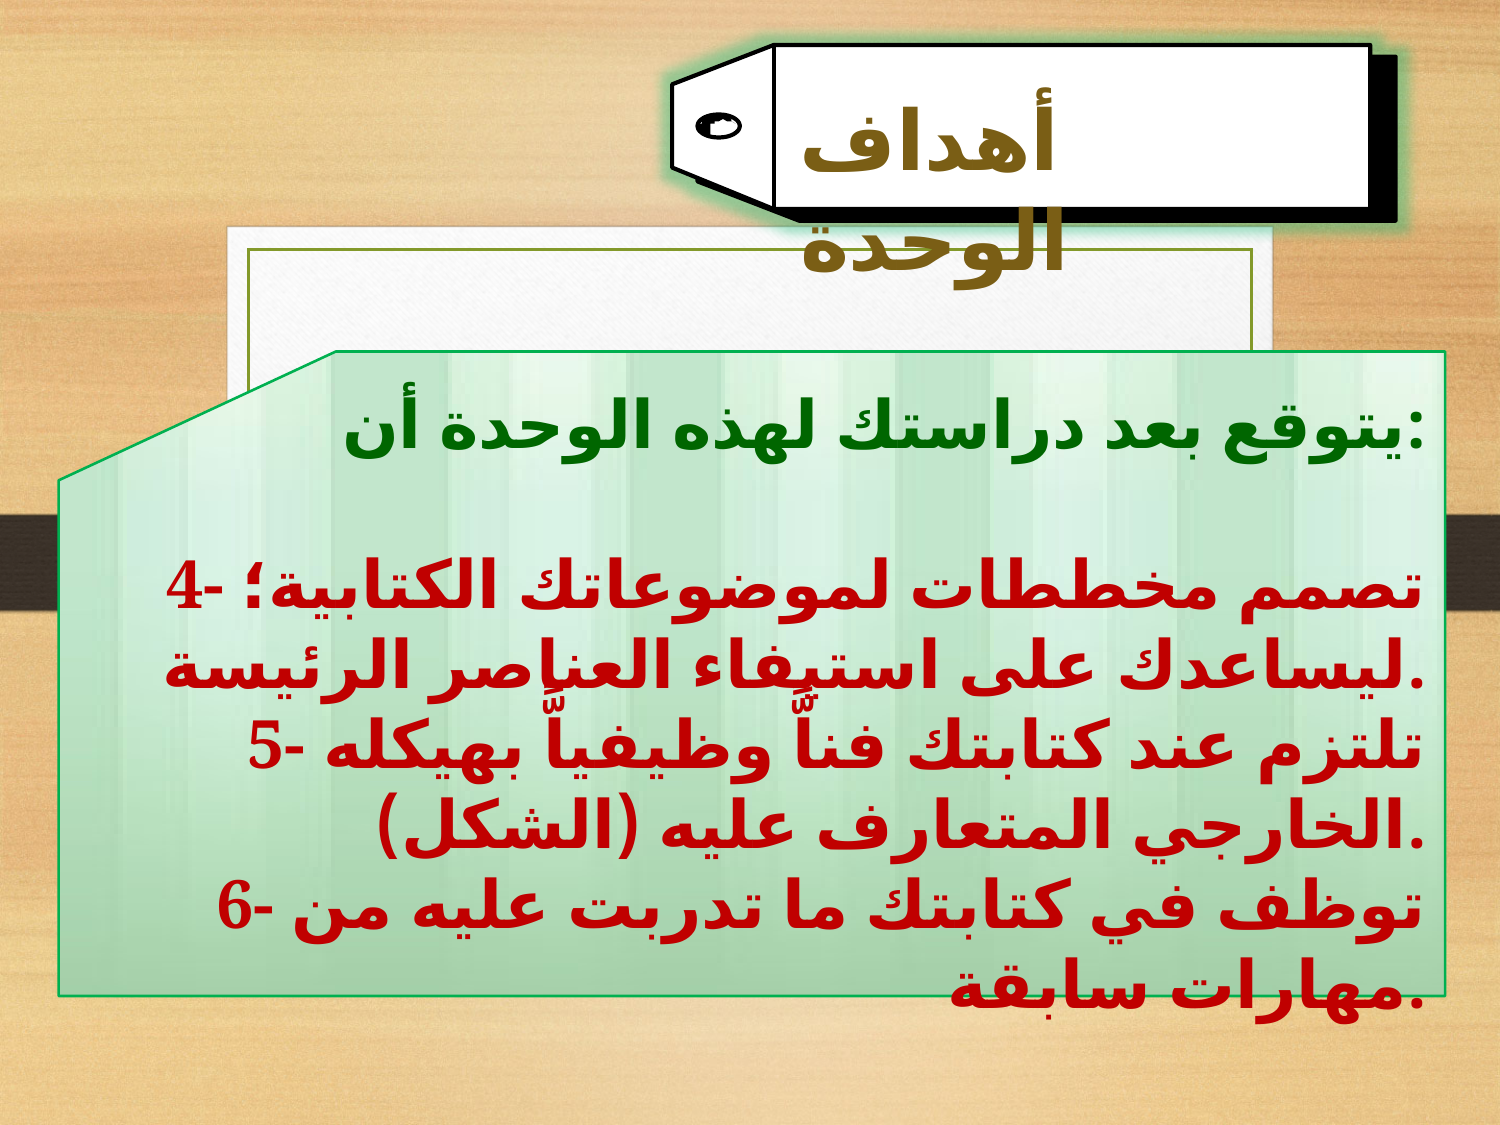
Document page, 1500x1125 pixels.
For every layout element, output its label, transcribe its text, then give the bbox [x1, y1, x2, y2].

text_box أهداف الوحدة [785, 224, 1329, 295]
text_box [57, 441, 140, 998]
picture [0, 0, 1500, 1125]
text_box [284, 350, 1447, 998]
text_box يتوقع بعد دراستك لهذه الوحدة أن: 4- تصمم مخططات لموضوعاتك الكتابية؛ ليساعدك على استيفاء العناصر الرئيسة. 5- تلتزم عند كتابتك فناًّ وظيفياًّ بهيكله الخارجي المتعارف عليه (الشكل). 6- توظف في كتابتك ما تدربت عليه من مهارات سابقة. [140, 374, 1442, 1030]
